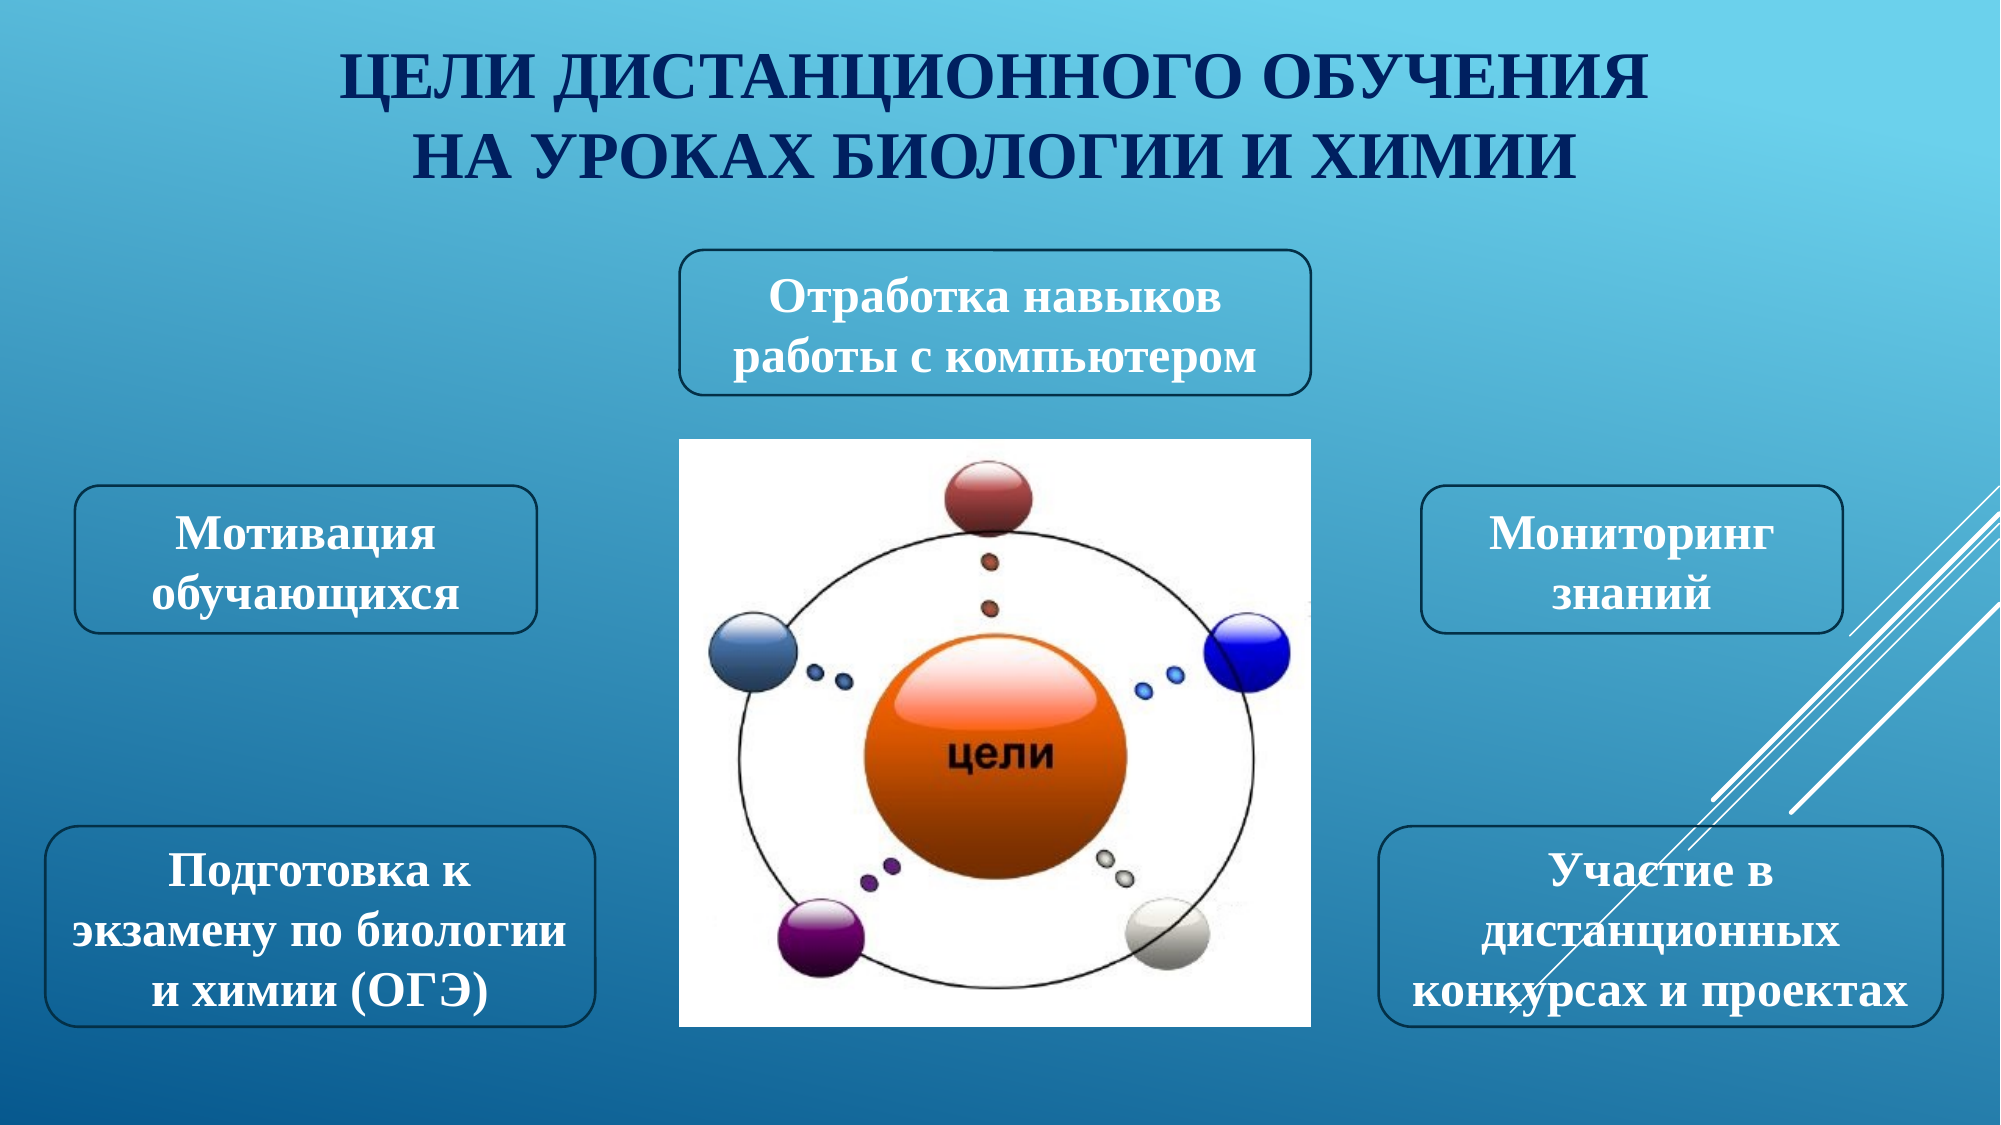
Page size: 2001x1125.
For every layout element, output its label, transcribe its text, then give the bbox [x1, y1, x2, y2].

title Цели дистанционного обучения на уроках БИОЛОГИИ И ХИМИИ [3, 11, 1987, 212]
text_box Подготовка к экзамену по биологии и химии (ОГЭ) [43, 824, 597, 1029]
text_box Участие в дистанционных конкурсах и проектах [1377, 824, 1945, 1029]
text_box Мотивация обучающихся [73, 484, 539, 635]
text_box Мониторинг знаний [1420, 484, 1845, 635]
picture [679, 438, 1312, 1027]
text_box Отработка навыков работы с компьютером [678, 248, 1313, 397]
